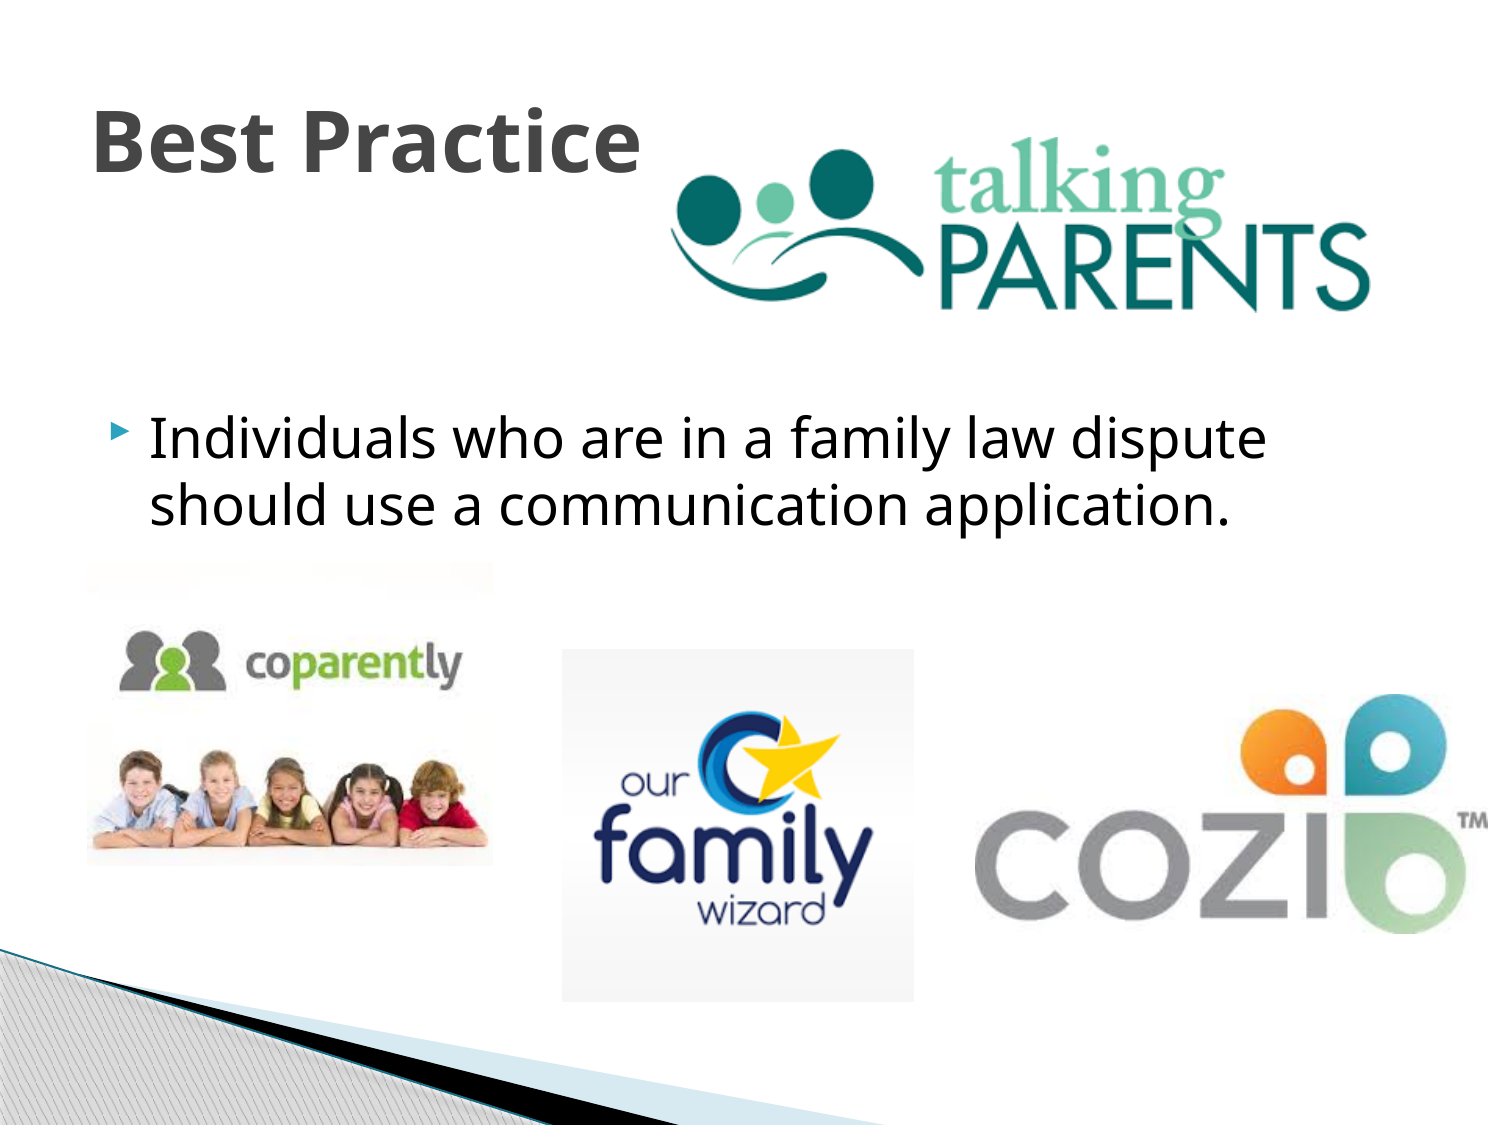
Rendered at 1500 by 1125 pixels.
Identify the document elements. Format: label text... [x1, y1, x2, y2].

picture [974, 694, 1488, 934]
picture [87, 562, 493, 866]
picture [562, 649, 915, 1002]
title Best Practice [75, 45, 1425, 233]
picture [670, 137, 1371, 313]
list Individuals who are in a family law dispute should use a communication application. [75, 243, 1425, 986]
